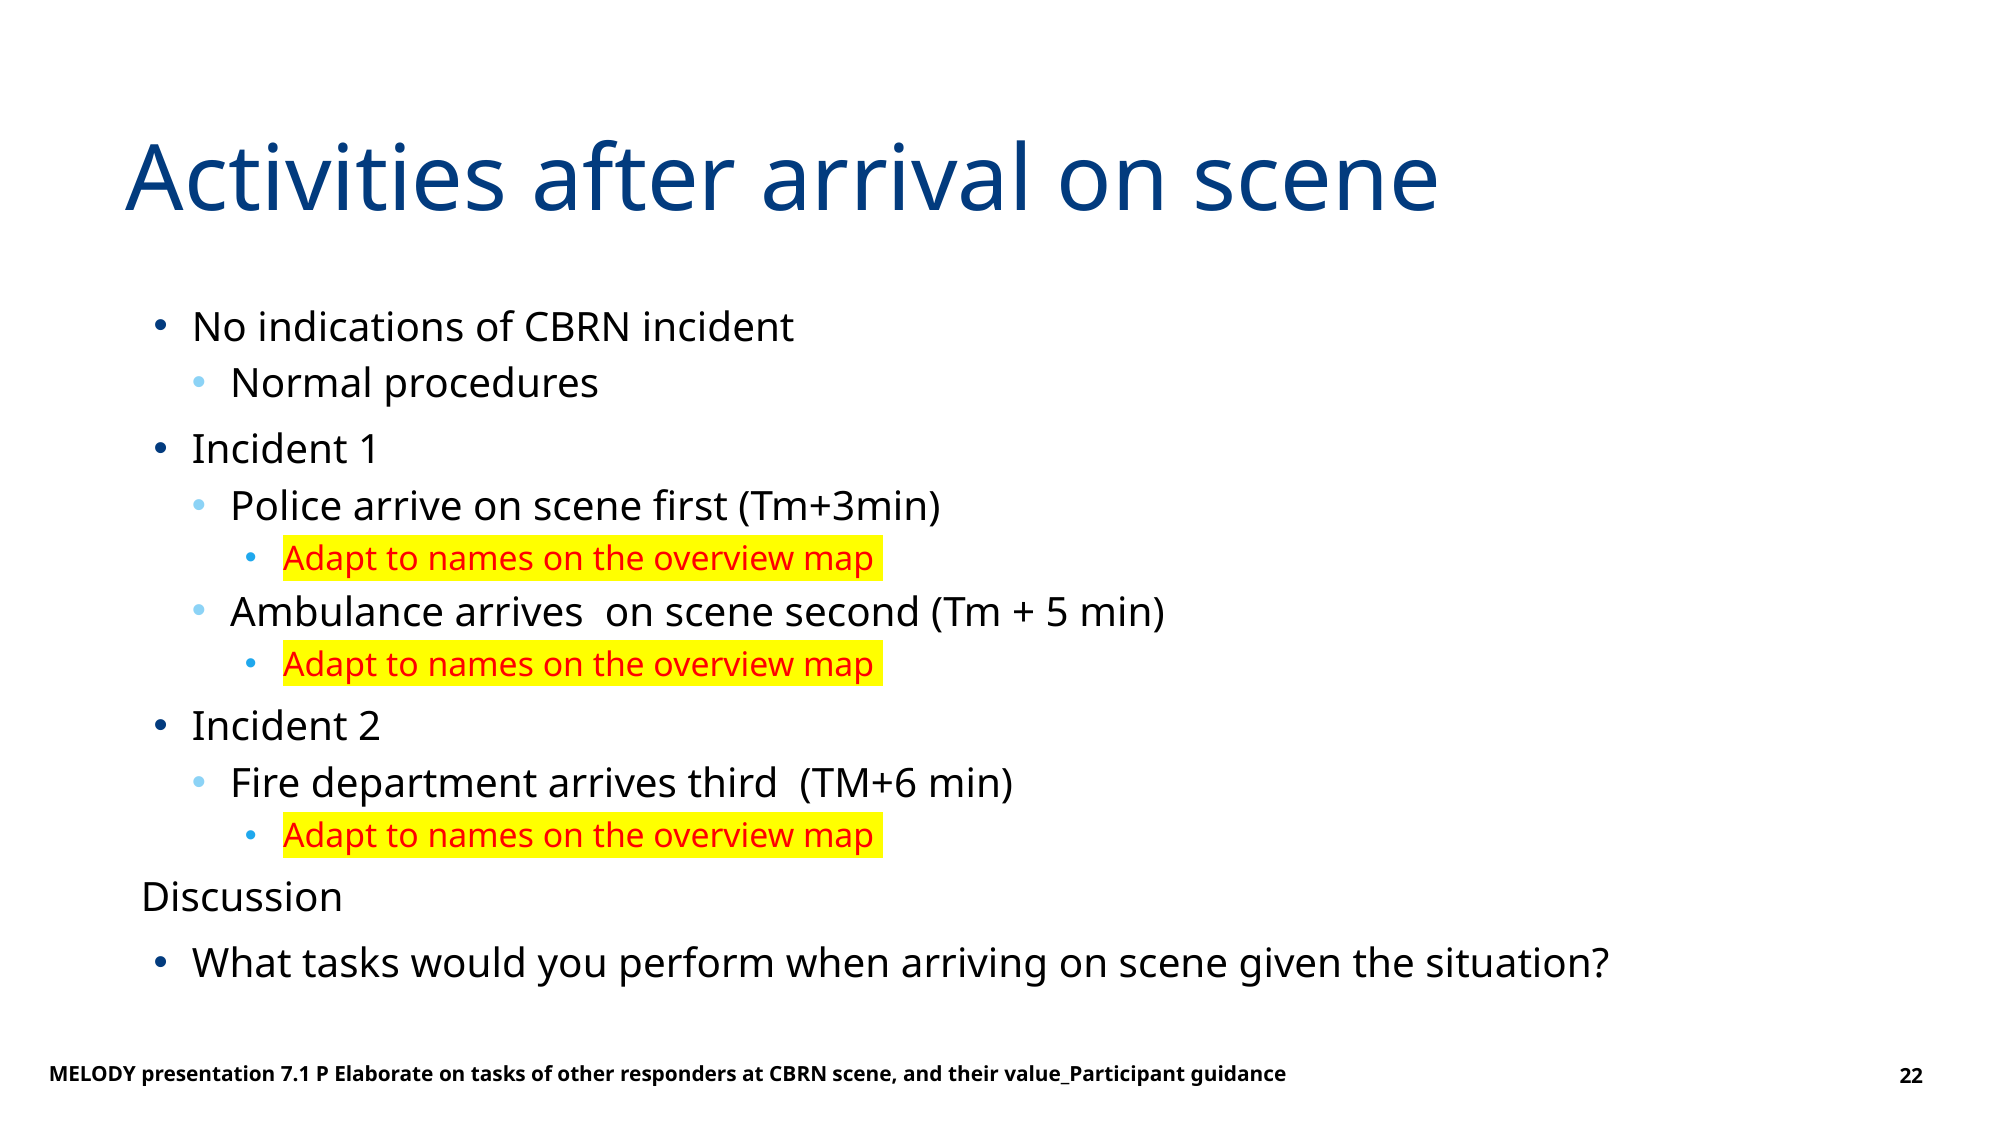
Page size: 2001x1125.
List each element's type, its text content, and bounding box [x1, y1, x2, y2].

footer MELODY presentation 7.1 P Elaborate on tasks of other responders at CBRN scene, and their value_Participant guidance [49, 1062, 1817, 1088]
list No indications of CBRN incident Normal procedures Incident 1 Police arrive on scene first (Tm+3min) Adapt to names on the overview map Ambulance arrives on scene second (Tm + 5 min) Adapt to names on the overview map Incident 2 Fire department arrives third (TM+6 min) Adapt to names on the overview map Discussion What tasks would you perform when arriving on scene given the situation? [125, 292, 1875, 999]
title Activities after arrival on scene [125, 131, 1875, 292]
slide_number 22 [1473, 1062, 1924, 1101]
